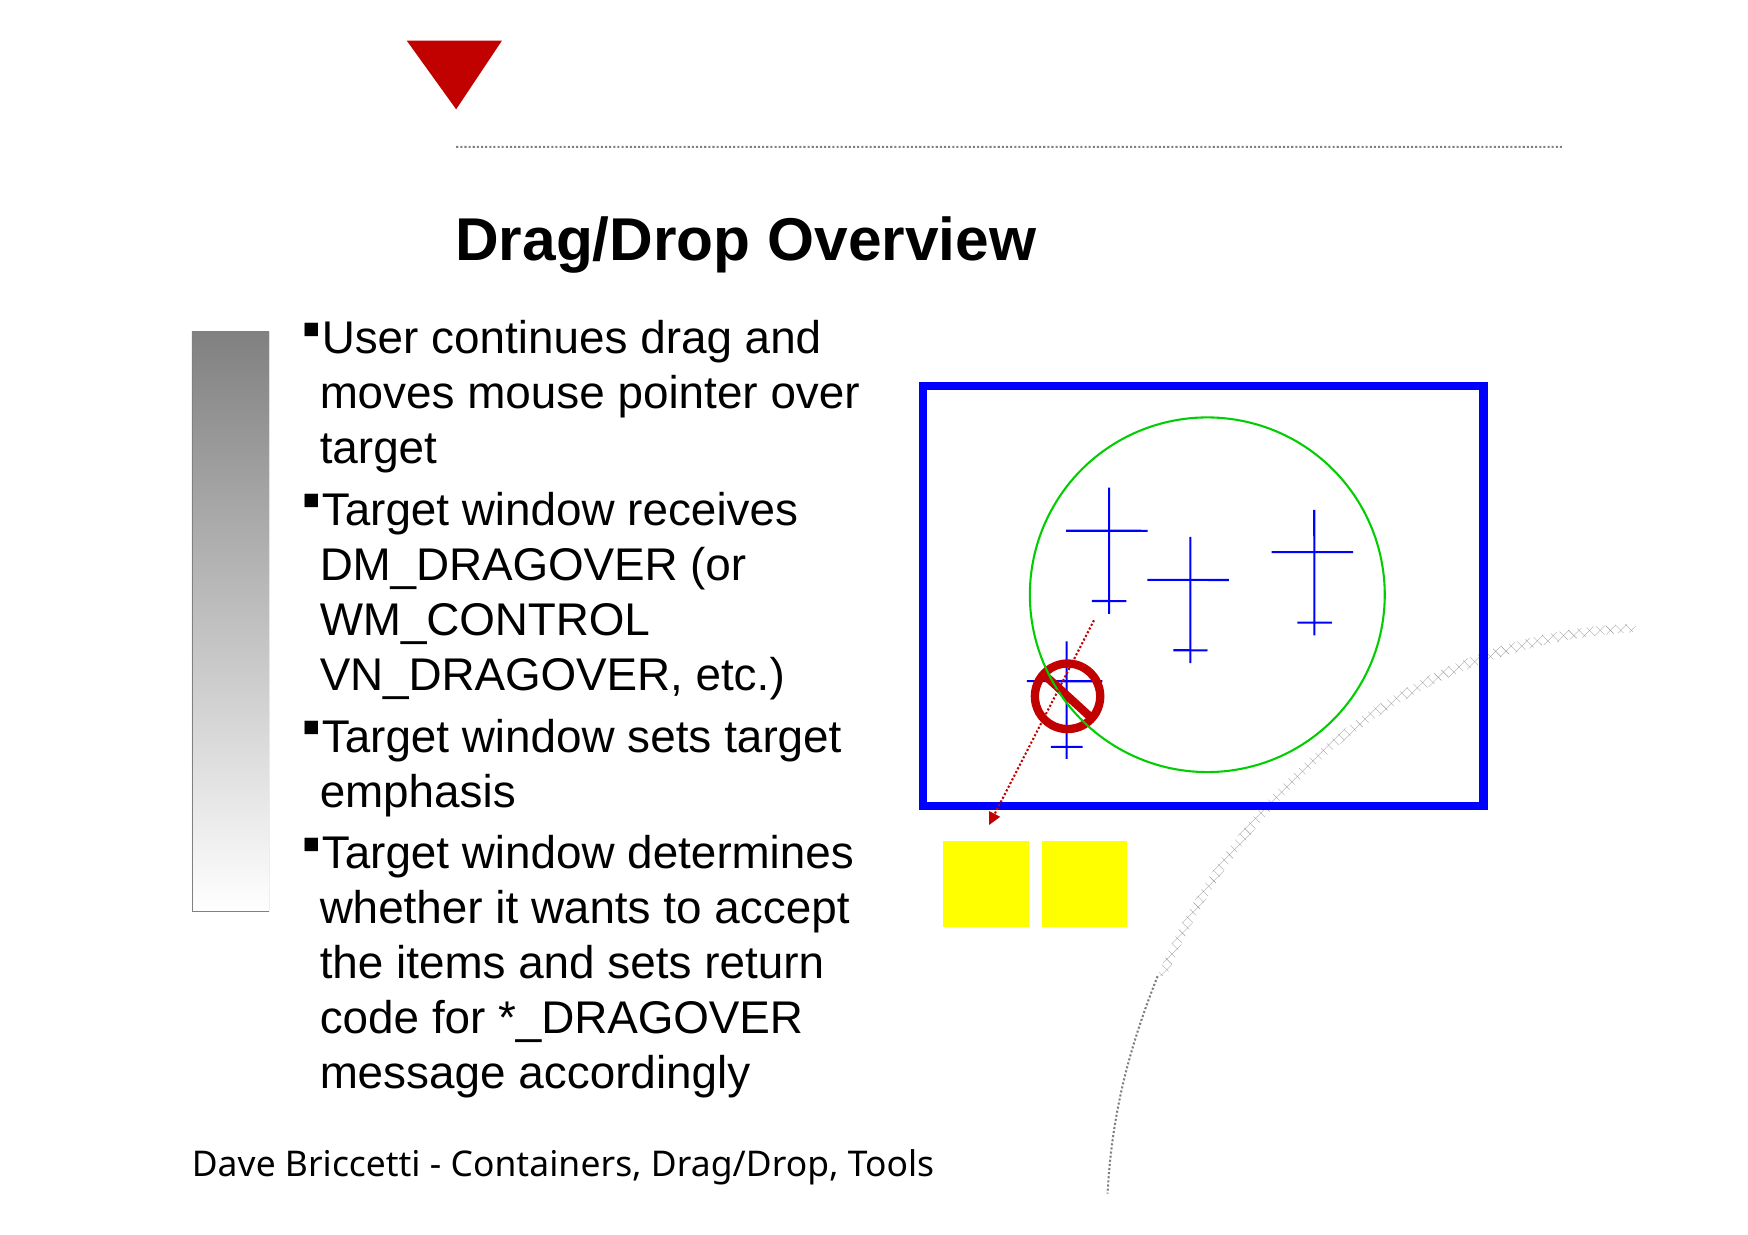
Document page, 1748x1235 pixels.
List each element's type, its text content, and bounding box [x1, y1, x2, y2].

text_box [1157, 806, 1275, 977]
text_box [1112, 976, 1158, 1141]
text_box [944, 842, 1028, 926]
text_box Drag/Drop Overview [455, 200, 1568, 273]
text_box [1029, 417, 1385, 773]
text_box [1484, 624, 1636, 663]
text_box User continues drag and moves mouse pointer over target Target window receives DM_DRAGOVER (or WM_CONTROL VN_DRAGOVER, etc.) Target window sets target emphasis Target window determines whether it wants to accept the items and sets return code for *_DRAGOVER message accordingly [300, 307, 896, 1099]
text_box [406, 40, 503, 110]
text_box Dave Briccetti - Containers, Drag/Drop, Tools [191, 1141, 1505, 1184]
text_box [989, 810, 1001, 826]
text_box [922, 385, 1484, 806]
text_box [191, 331, 270, 912]
text_box [1042, 842, 1127, 926]
